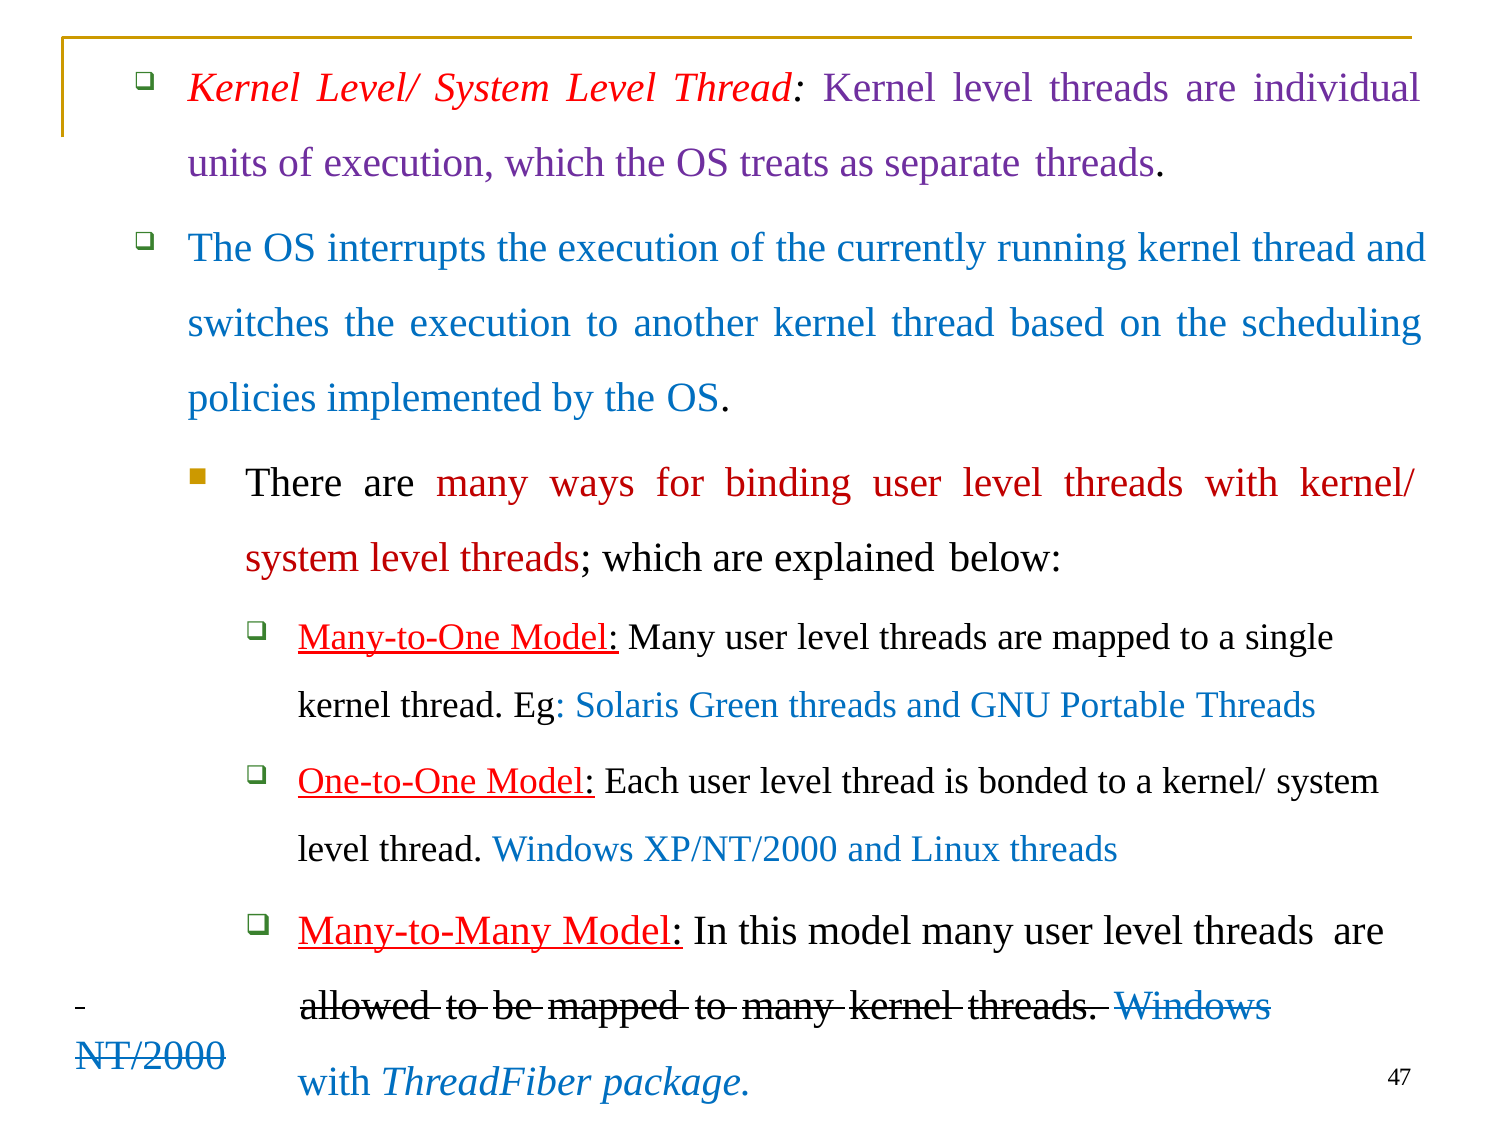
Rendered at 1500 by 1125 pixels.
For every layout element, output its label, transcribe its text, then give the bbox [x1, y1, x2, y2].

text_box 47 [1385, 1078, 1413, 1090]
text_box with ThreadFiber package. [291, 1051, 838, 1104]
text_box [62, 37, 72, 138]
text_box Kernel Level/ System Level Thread: Kernel level threads are individual units of execution, which the OS treats as separate threads. The OS interrupts the execution of the currently running kernel thread and switches the execution to another kernel thread based on the scheduling policies implemented by the OS. There are many ways for binding user level threads with kernel/ system level threads; which are explained below: Many-to-One Model: Many user level threads are mapped to a single kernel thread. Eg: Solaris Green threads and GNU Portable Threads One-to-One Model: Each user level thread is bonded to a kernel/ system level thread. Windows XP/NT/2000 and Linux threads Many-to-Many Model: In this model many user level threads are allowed to be mapped to many kernel threads. Windows NT/2000 [72, 32, 1438, 1078]
